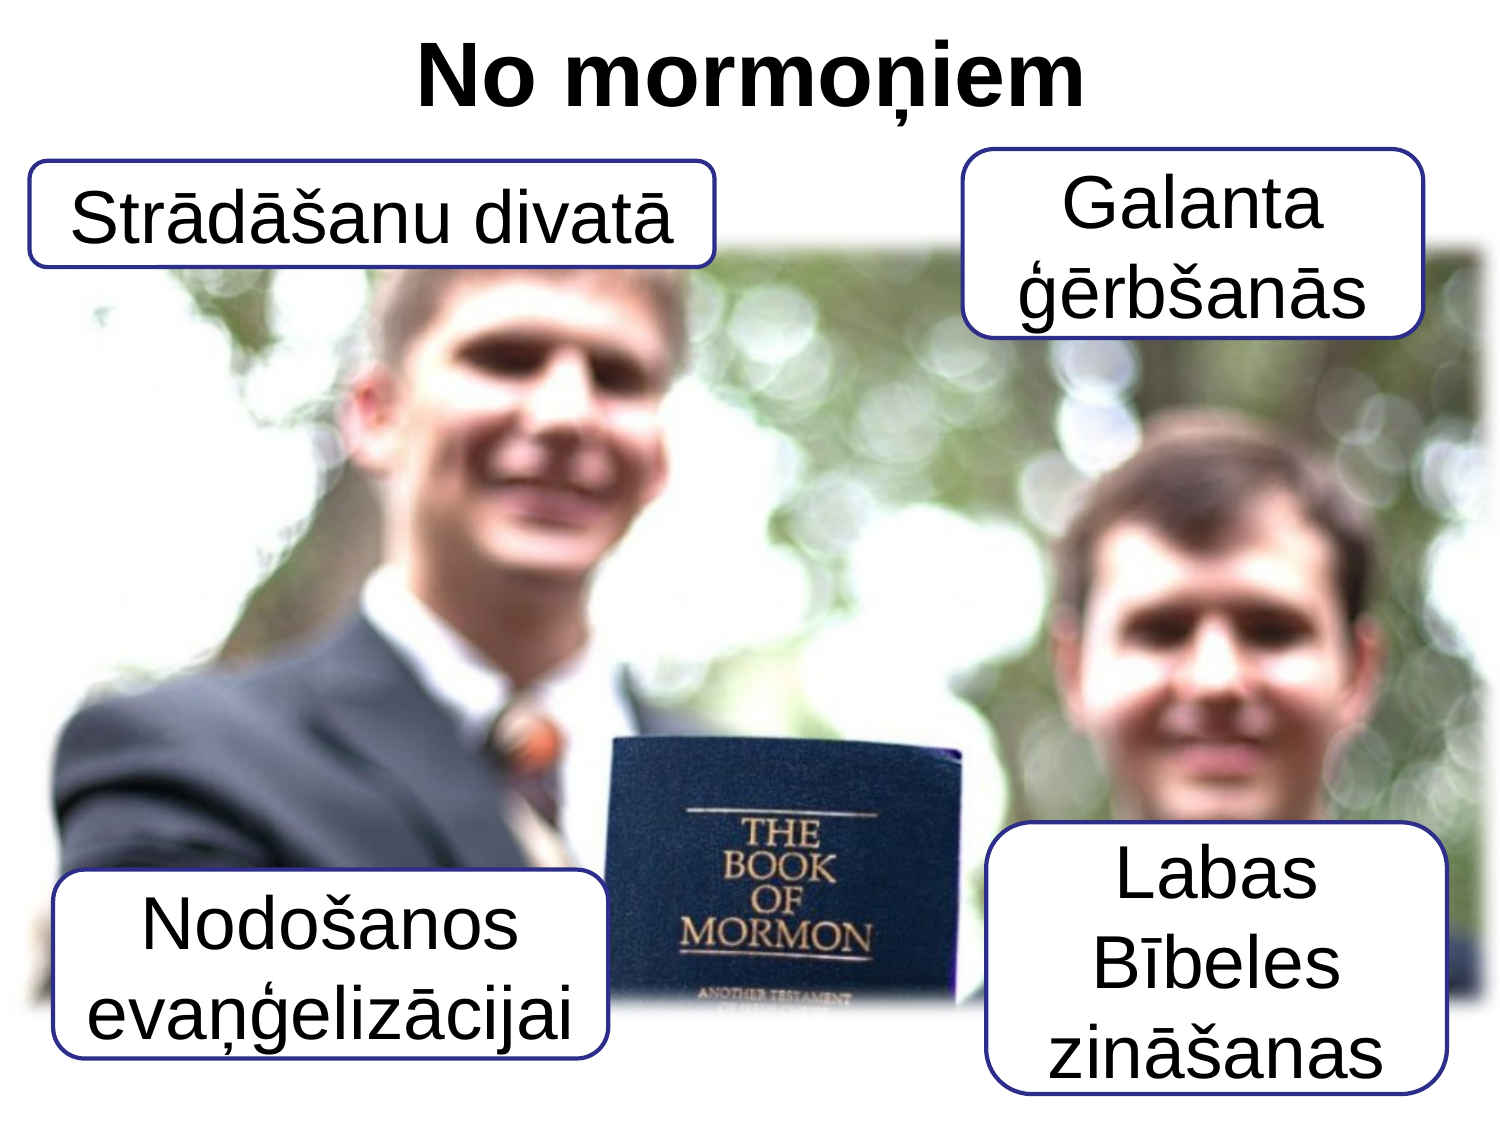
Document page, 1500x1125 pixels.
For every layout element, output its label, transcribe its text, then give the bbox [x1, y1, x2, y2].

text_box Strādāšanu divatā [27, 158, 717, 230]
picture [0, 231, 1500, 1019]
text_box Galanta ģērbšanās [960, 146, 1426, 230]
text_box Labas Bībeles zināšanas [984, 1027, 1450, 1097]
slide_number 13 [1074, 1090, 1426, 1103]
title No mormoņiem [76, 0, 1427, 140]
text_box Nodošanos evaņģelizācijai [50, 1027, 611, 1061]
